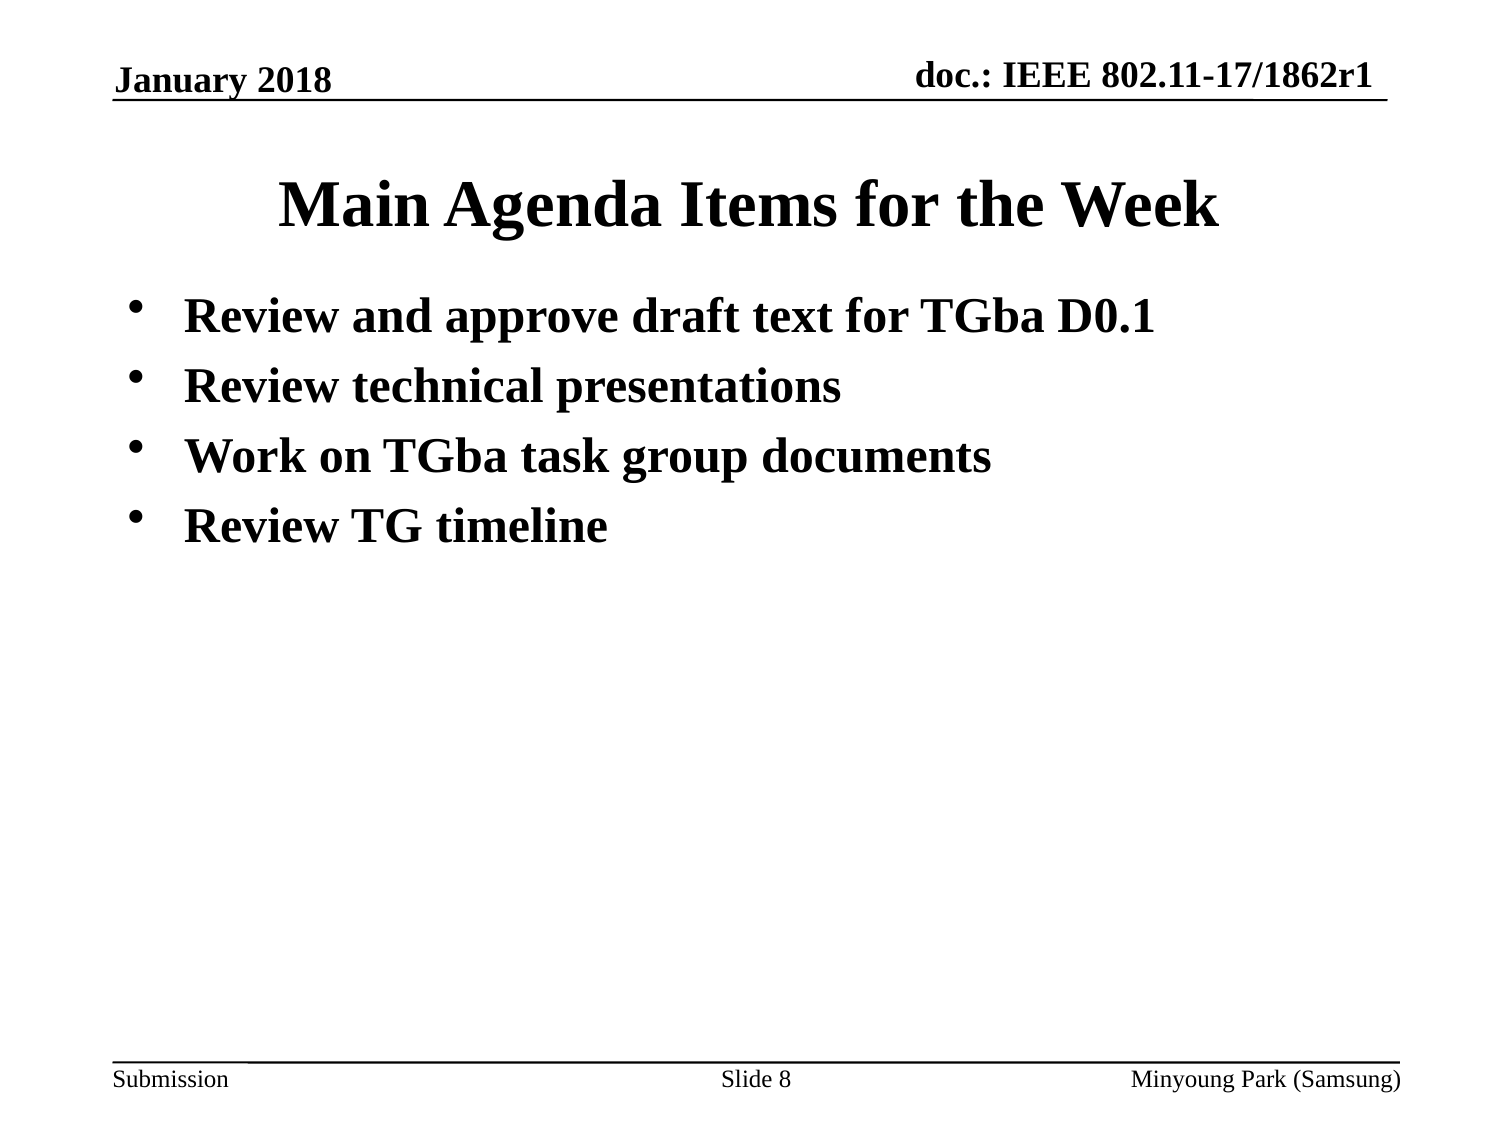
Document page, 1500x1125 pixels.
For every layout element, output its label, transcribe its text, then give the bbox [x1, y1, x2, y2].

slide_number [114, 54, 335, 101]
footer Minyoung Park (Samsung) [949, 1061, 1402, 1093]
title Main Agenda Items for the Week [112, 112, 1388, 275]
list Review and approve draft text for TGba D0.1 Review technical presentations Work on TGba task group documents Review TG timeline [112, 275, 1413, 1050]
slide_number Slide 8 [712, 1061, 800, 1093]
